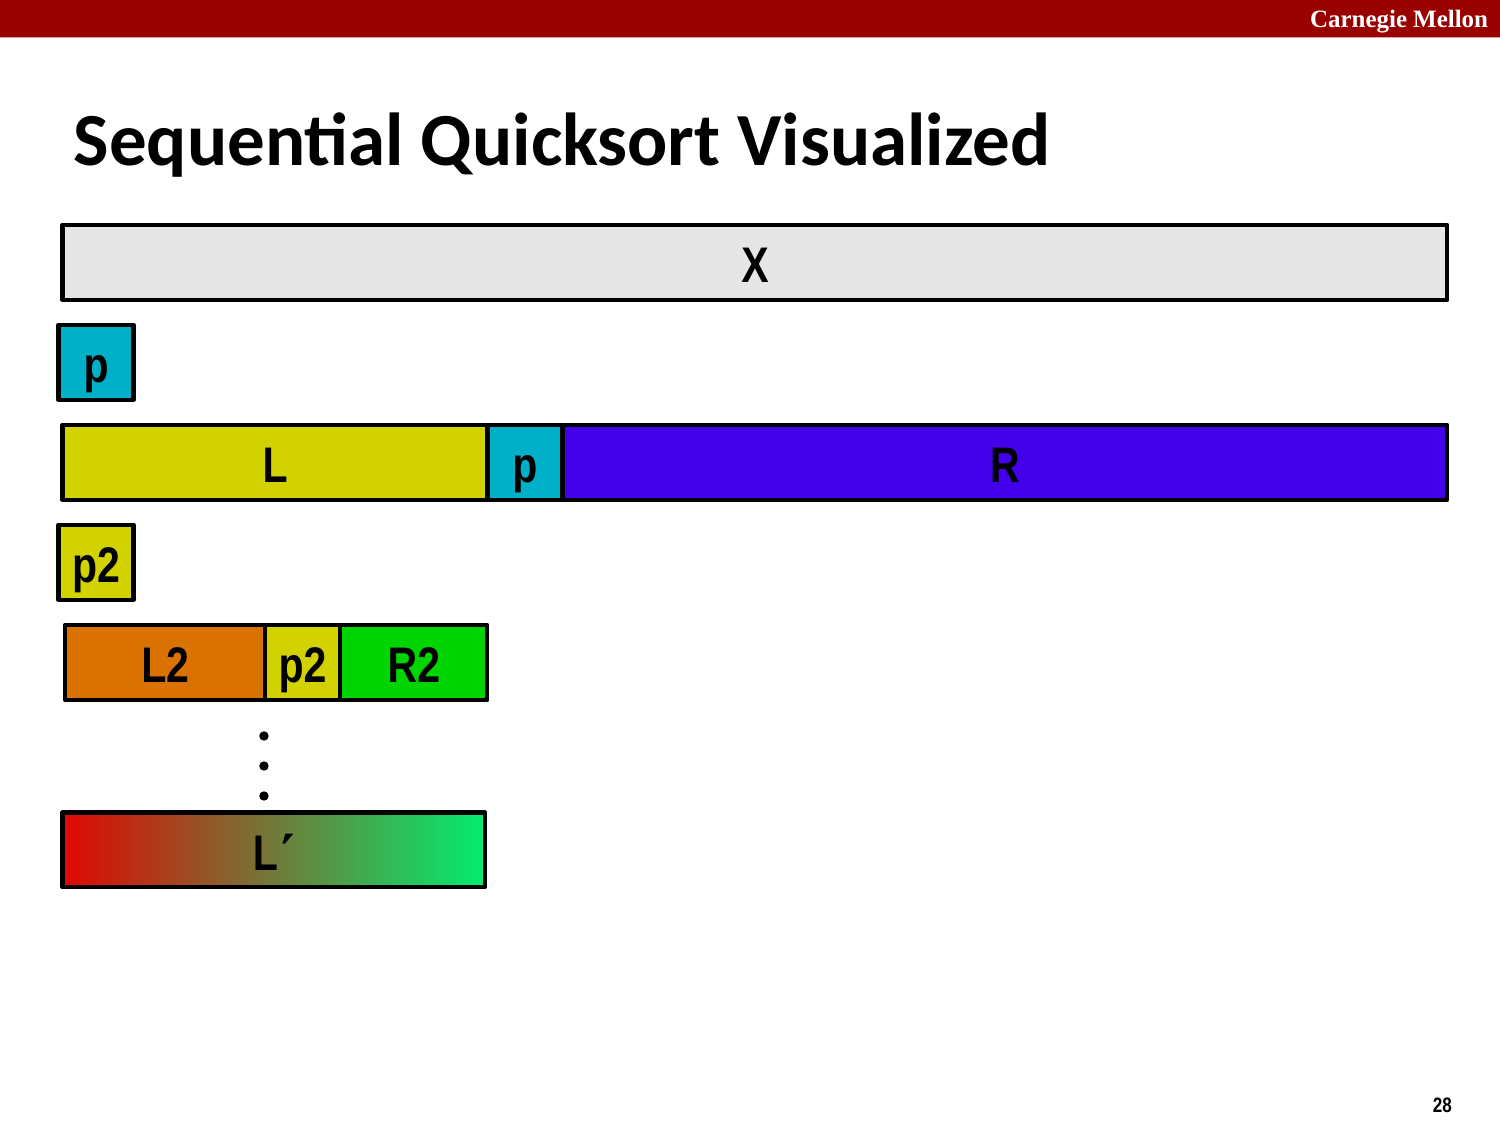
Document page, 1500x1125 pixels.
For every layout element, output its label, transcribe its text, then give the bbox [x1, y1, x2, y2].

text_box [62, 712, 486, 888]
text_box X [62, 224, 1448, 300]
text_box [62, 424, 1448, 501]
title Sequential Quicksort Visualized [58, 72, 1305, 199]
text_box p2 [58, 524, 134, 600]
text_box p [58, 324, 134, 400]
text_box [64, 624, 488, 701]
